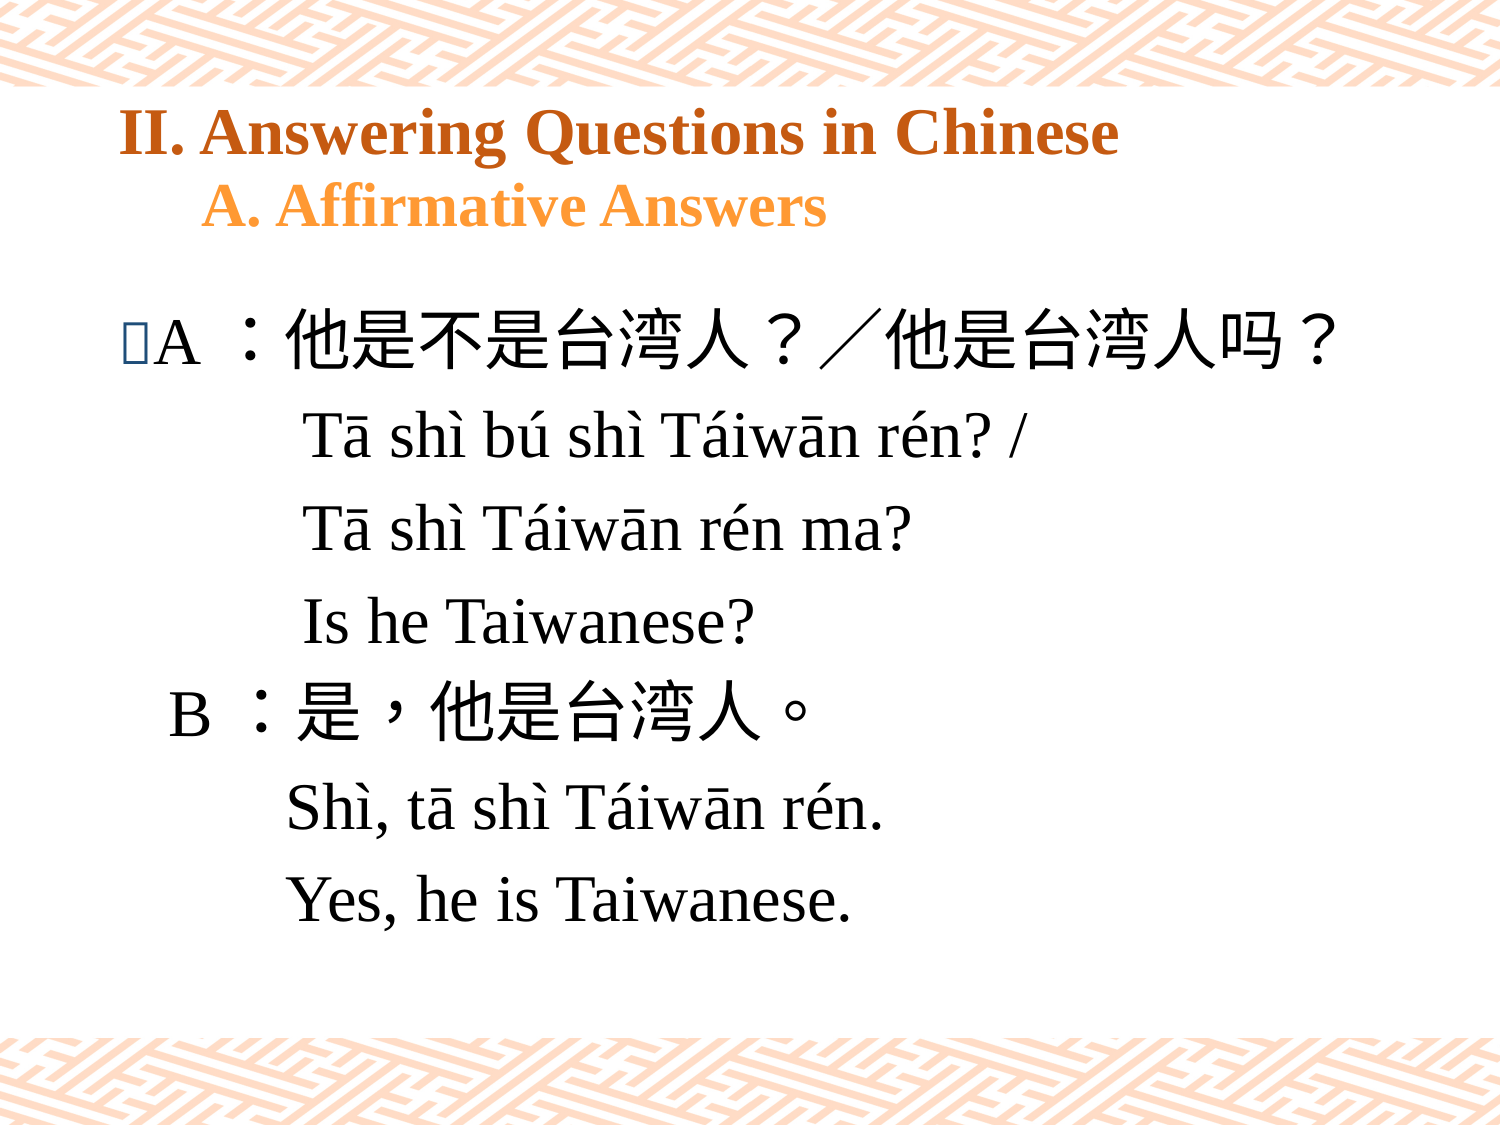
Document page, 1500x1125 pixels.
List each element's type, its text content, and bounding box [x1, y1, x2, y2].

title II. Answering Questions in Chinese A. Affirmative Answers [103, 59, 1397, 278]
list A：他是不是台湾人？／他是台湾人吗？ Tā shì bú shì Táiwān rén? / Tā shì Táiwān rén ma? Is he Taiwanese? B：是，他是台湾人。 Shì, tā shì Táiwān rén. Yes, he is Taiwanese. [103, 299, 1397, 1014]
picture [0, 0, 1500, 1125]
